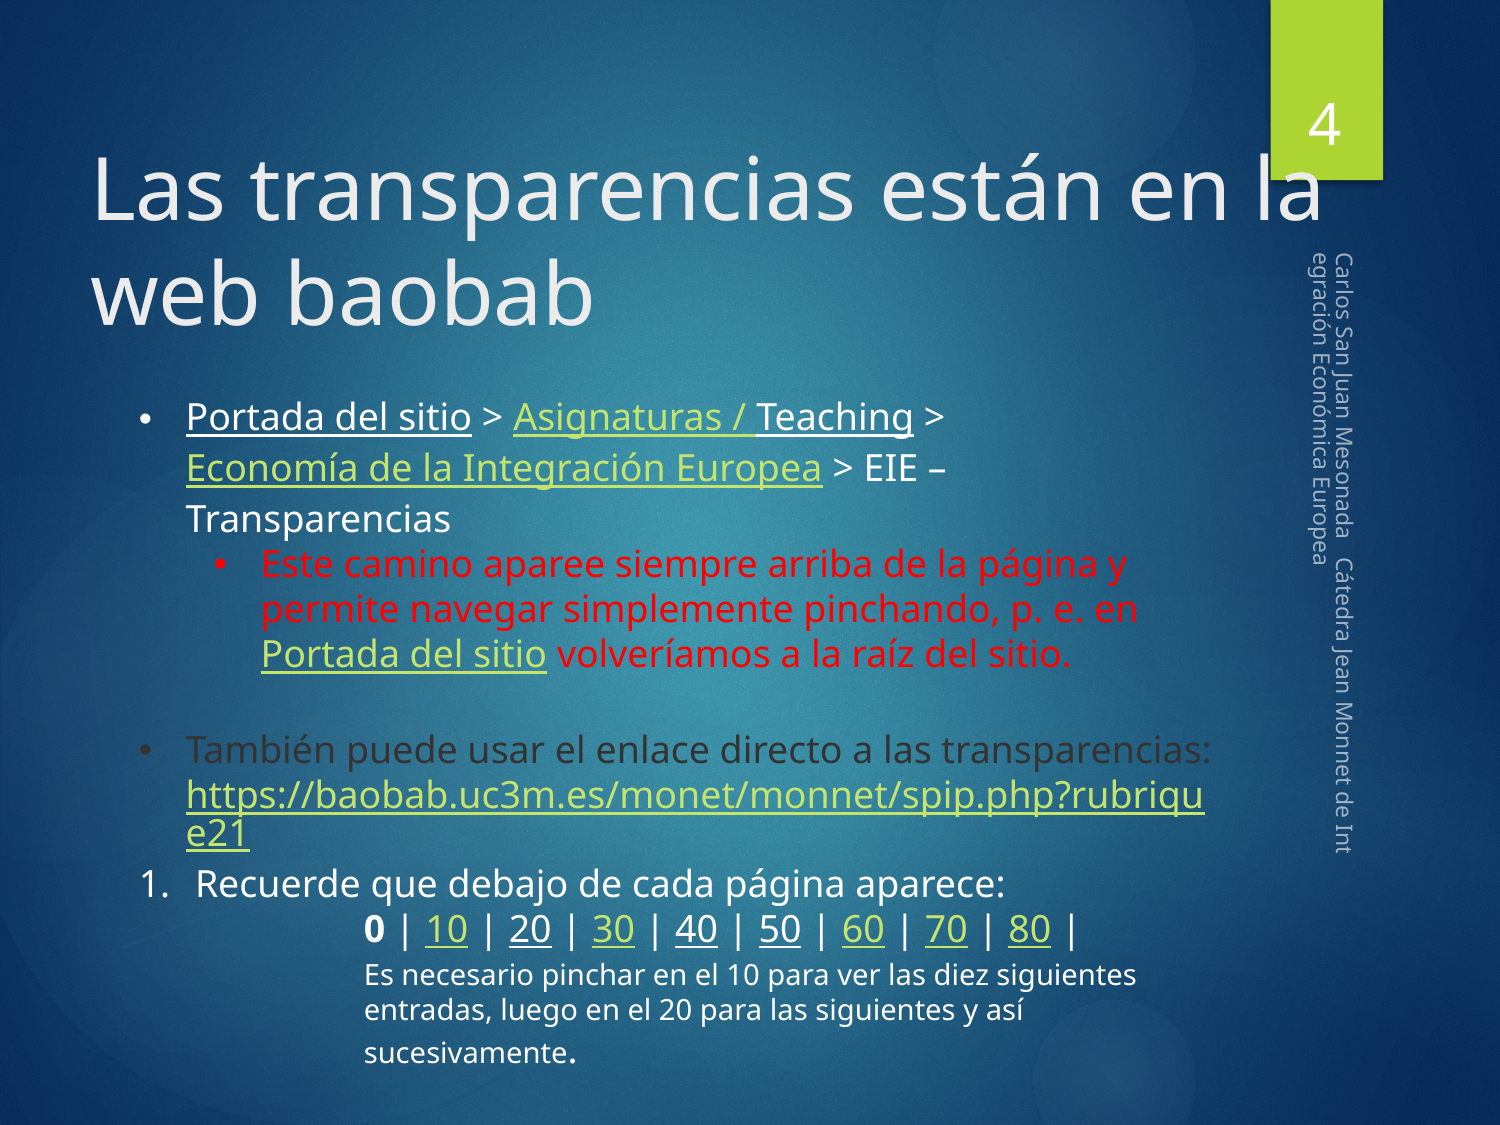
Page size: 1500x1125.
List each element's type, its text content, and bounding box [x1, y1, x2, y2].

footer Carlos San Juan Mesonada Cátedra Jean Monnet de Integración Económica Europea [1320, 237, 1358, 871]
slide_number 4 [1273, 48, 1378, 175]
title Las transparencias están en la web baobab [75, 125, 1425, 233]
text_box Portada del sitio > Asignaturas / Teaching > Economía de la Integración Europea > EIE – Transparencias Este camino aparee siempre arriba de la página y permite navegar simplemente pinchando, p. e. en Portada del sitio volveríamos a la raíz del sitio. También puede usar el enlace directo a las transparencias: https://baobab.uc3m.es/monet/monnet/spip.php?rubrique21 Recuerde que debajo de cada página aparece: 0 | 10 | 20 | 30 | 40 | 50 | 60 | 70 | 80 | Es necesario pinchar en el 10 para ver las diez siguientes entradas, luego en el 20 para las siguientes y así sucesivamente. [123, 386, 1232, 1041]
